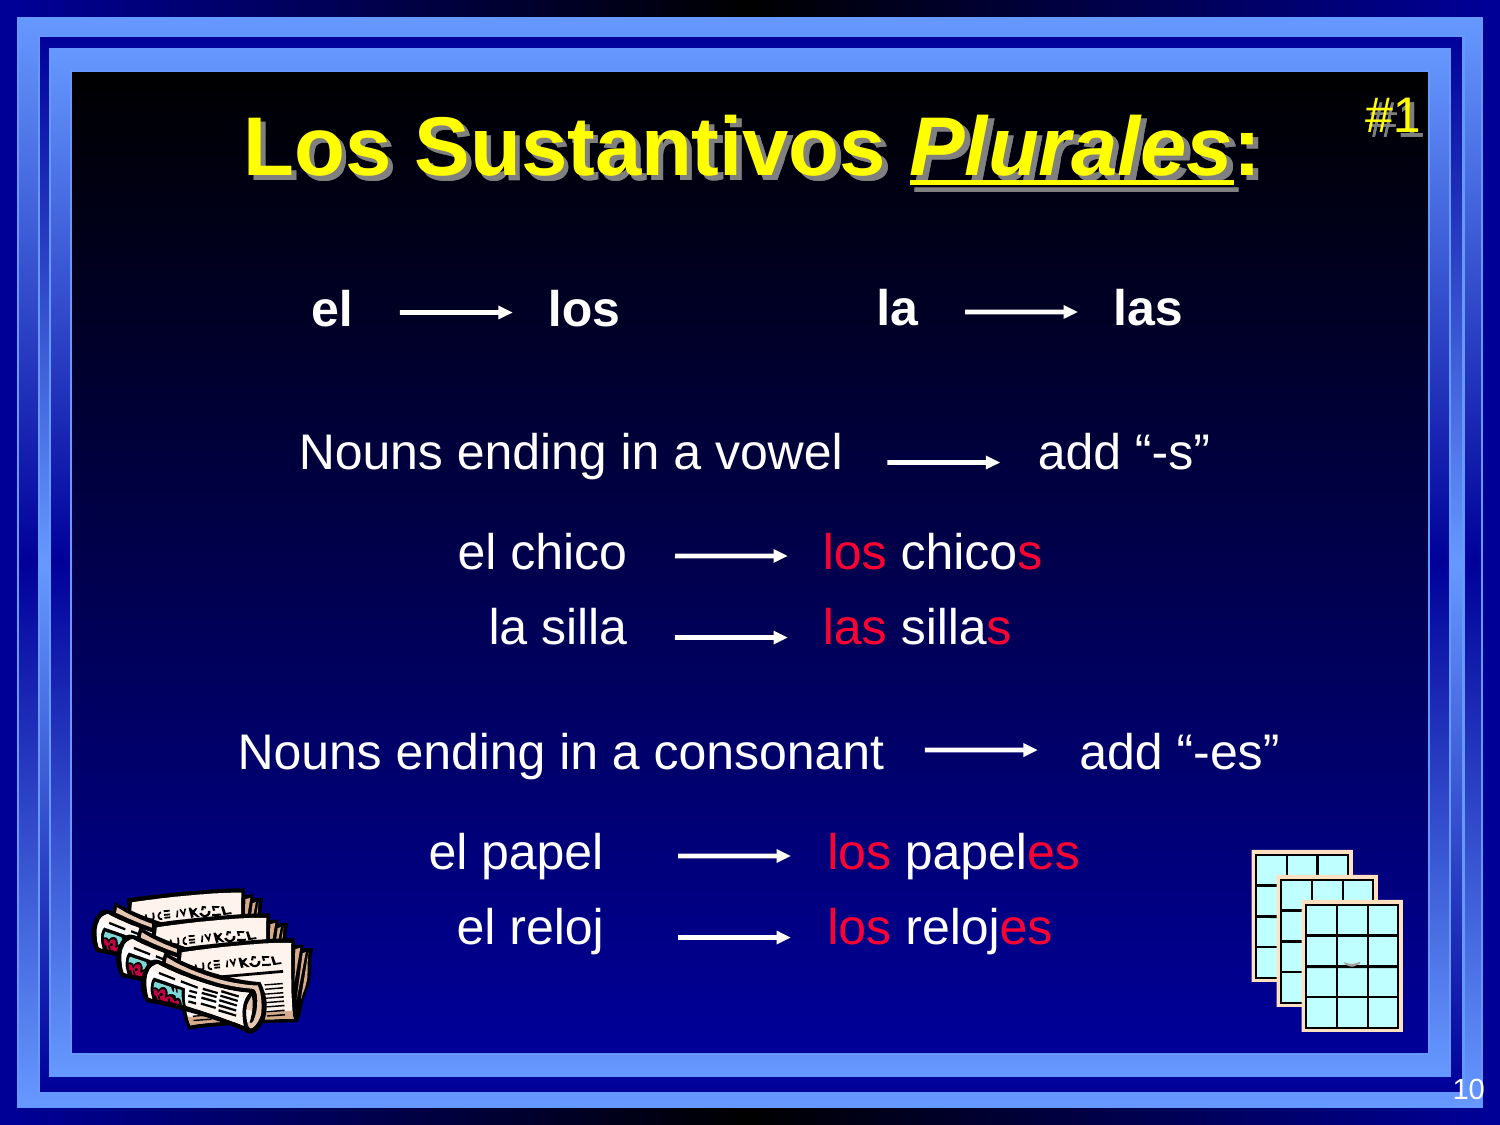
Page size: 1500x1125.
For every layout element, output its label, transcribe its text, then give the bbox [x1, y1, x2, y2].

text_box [284, 412, 1226, 488]
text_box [1251, 849, 1404, 1033]
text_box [222, 712, 1296, 788]
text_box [87, 887, 314, 1037]
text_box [473, 587, 1027, 663]
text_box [862, 268, 1198, 344]
text_box #1 [1350, 74, 1436, 150]
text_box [414, 812, 1095, 888]
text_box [443, 512, 1057, 588]
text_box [442, 887, 1067, 963]
slide_number 10 [1187, 1049, 1500, 1125]
text_box Los Sustantivos Plurales: [229, 84, 1277, 200]
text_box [297, 268, 635, 345]
